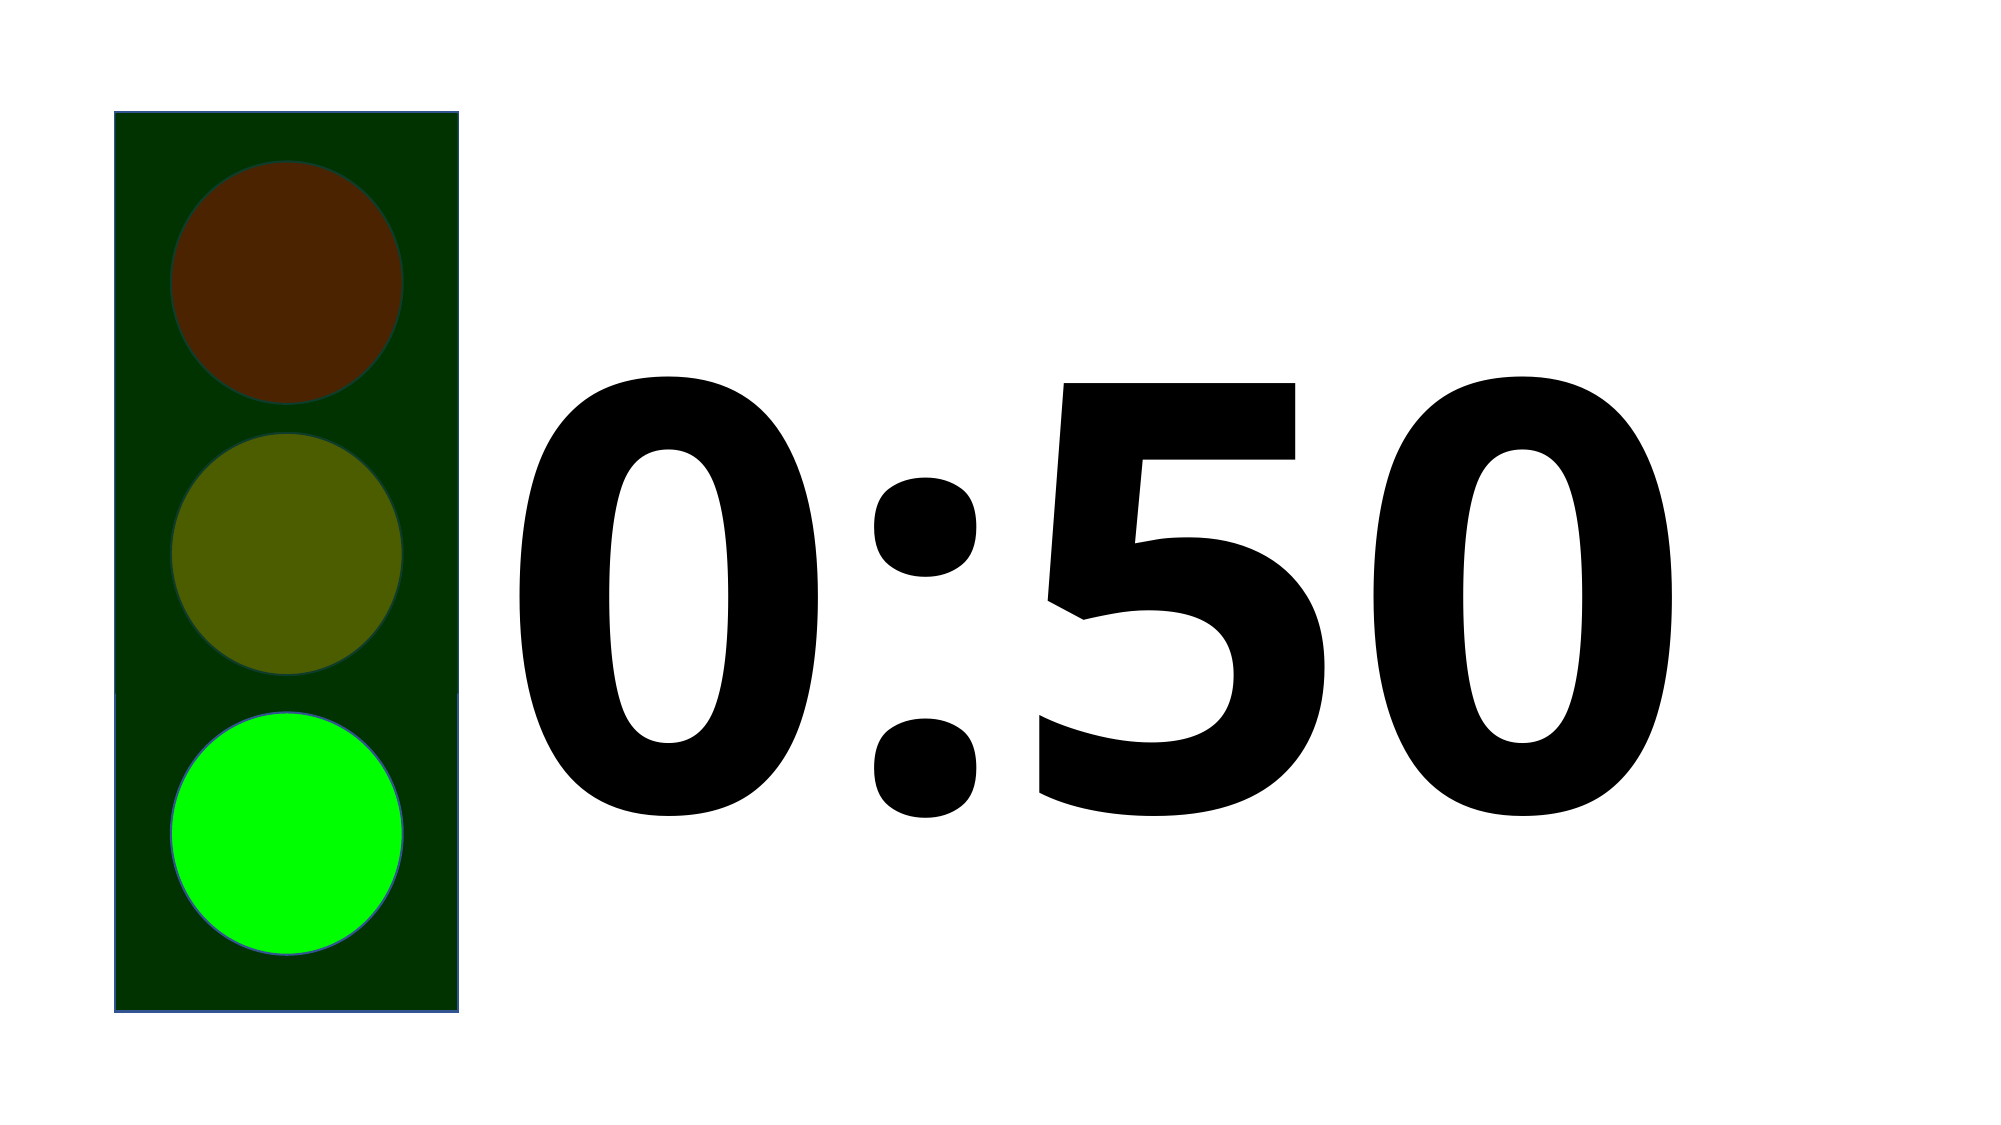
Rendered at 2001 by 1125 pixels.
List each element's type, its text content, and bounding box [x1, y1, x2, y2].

text_box [114, 695, 459, 1013]
text_box [114, 112, 459, 695]
text_box 0:50 [483, 204, 1924, 938]
text_box [169, 711, 404, 956]
